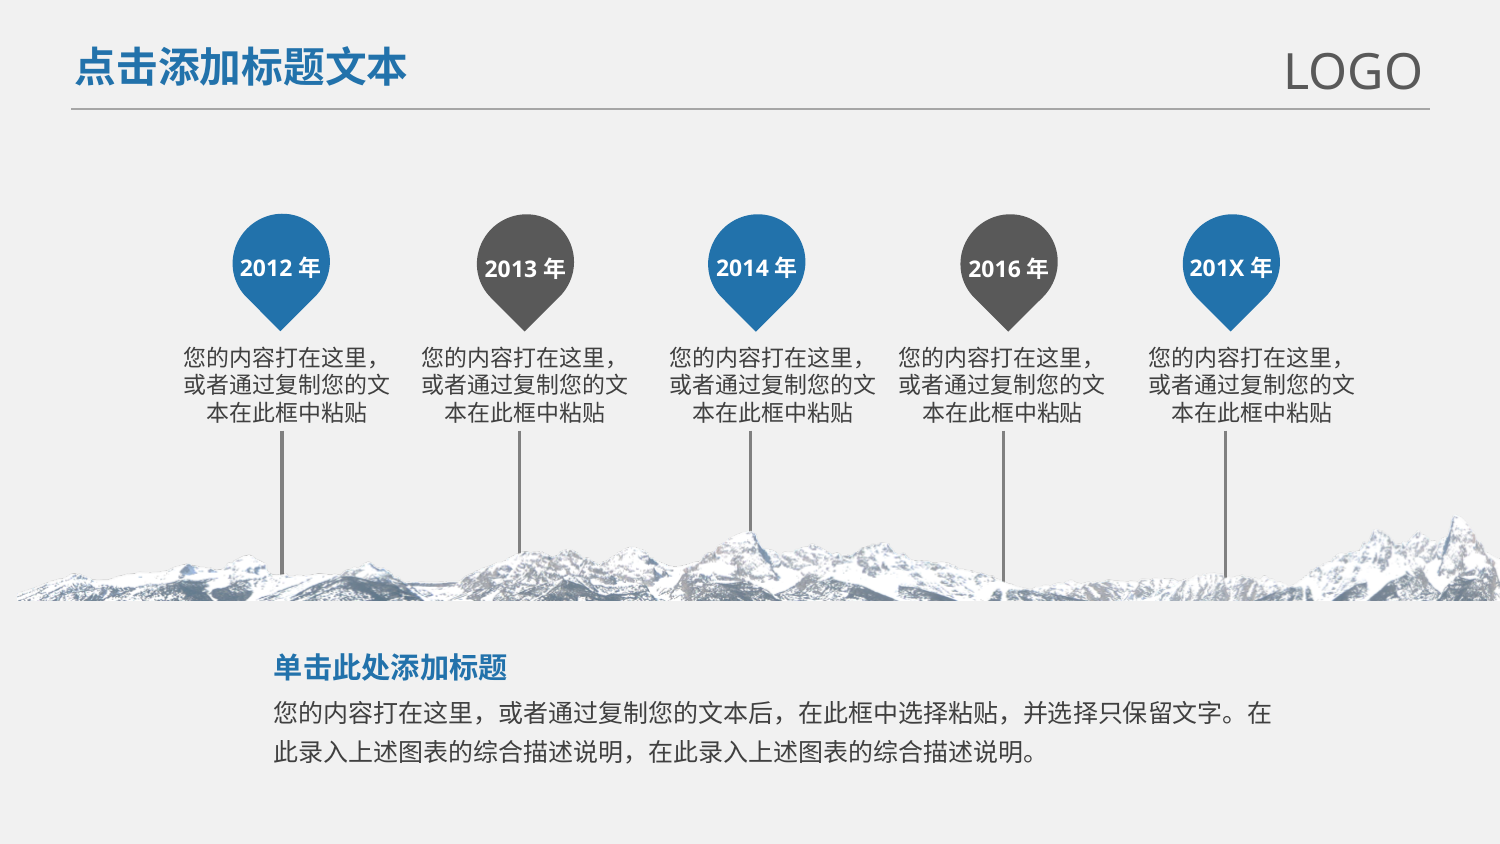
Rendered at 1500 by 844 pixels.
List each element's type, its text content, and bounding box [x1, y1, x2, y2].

text_box 您的内容打在这里，或者通过复制您的文本在此框中粘贴 [890, 338, 1120, 426]
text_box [222, 214, 339, 311]
text_box LOGO [1268, 31, 1439, 107]
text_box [951, 214, 1067, 312]
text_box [467, 214, 584, 312]
text_box 点击添加标题文本 [59, 33, 424, 99]
picture [17, 500, 1500, 602]
text_box 单击此处添加标题 您的内容打在这里，或者通过复制您的文本后，在此框中选择粘贴，并选择只保留文字。在此录入上述图表的综合描述说明，在此录入上述图表的综合描述说明。 [263, 633, 1302, 765]
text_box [1173, 214, 1290, 312]
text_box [698, 214, 815, 312]
text_box 您的内容打在这里，或者通过复制您的文本在此框中粘贴 [1130, 338, 1374, 426]
text_box 您的内容打在这里，或者通过复制您的文本在此框中粘贴 [407, 338, 648, 426]
text_box 您的内容打在这里，或者通过复制您的文本在此框中粘贴 [655, 338, 890, 426]
text_box 您的内容打在这里，或者通过复制您的文本在此框中粘贴 [167, 338, 407, 426]
